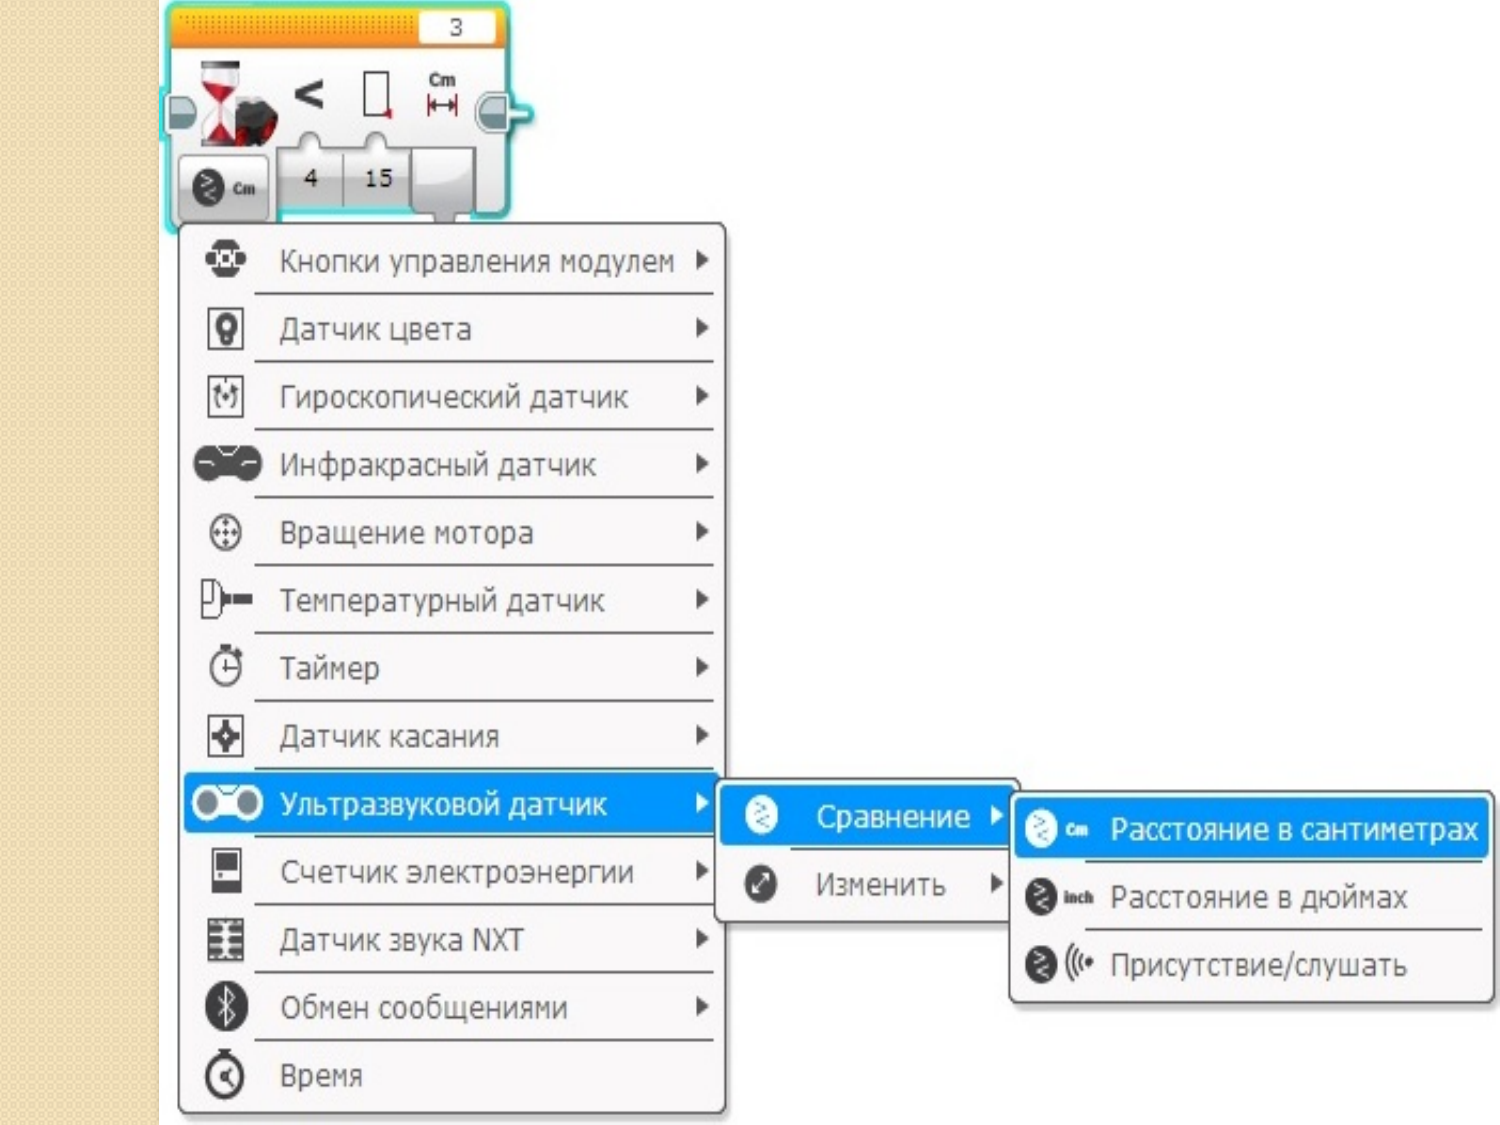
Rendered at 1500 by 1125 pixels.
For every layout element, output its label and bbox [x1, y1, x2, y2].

picture [159, 0, 1500, 1125]
